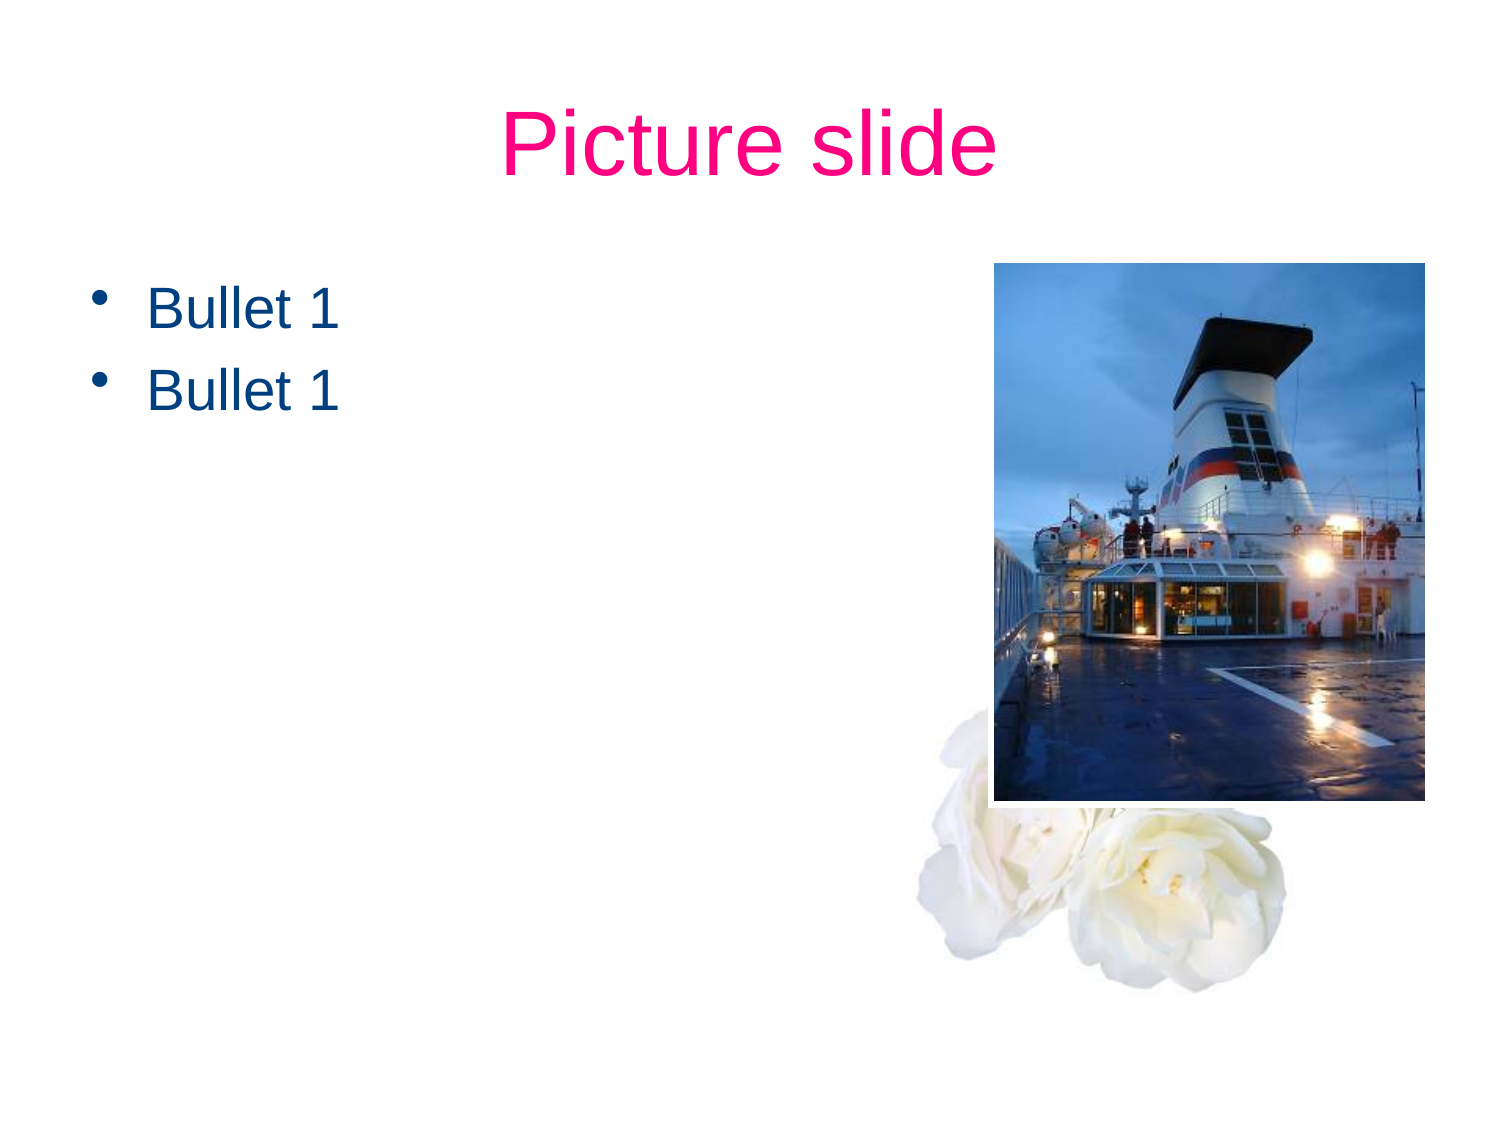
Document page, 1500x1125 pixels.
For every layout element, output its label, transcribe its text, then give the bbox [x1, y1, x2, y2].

list Bullet 1 Bullet 1 [75, 262, 737, 870]
picture [912, 525, 1463, 1113]
picture [993, 262, 1426, 802]
title Picture slide [75, 45, 1425, 233]
